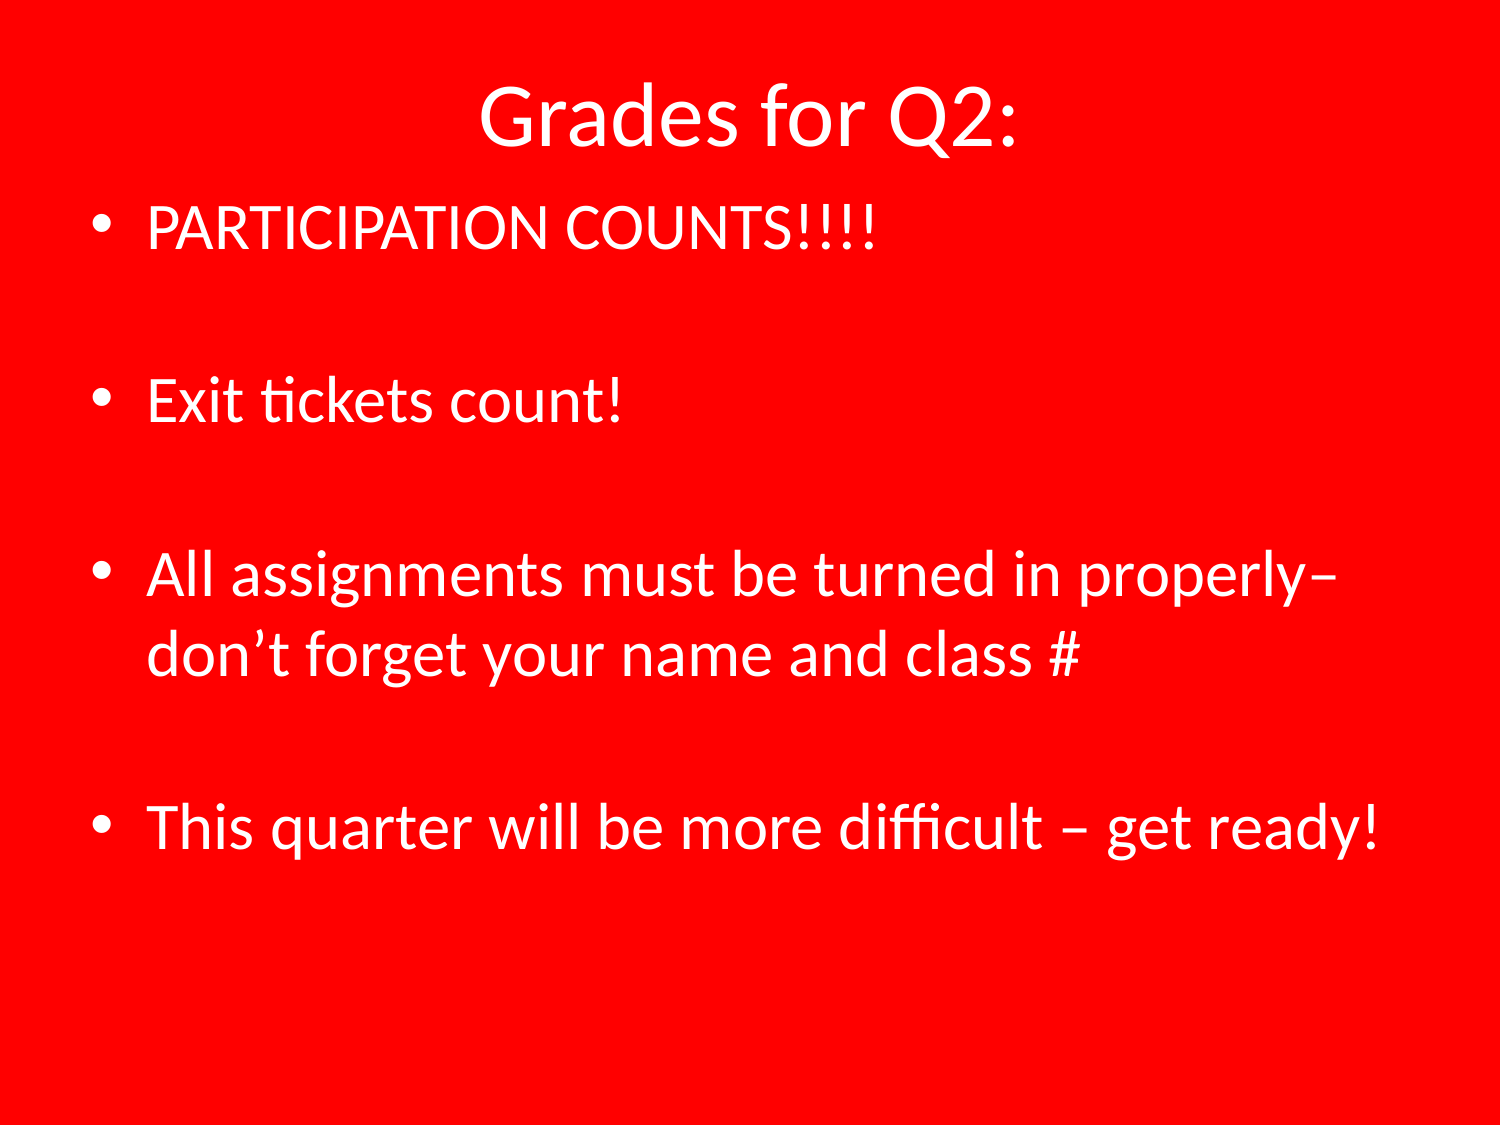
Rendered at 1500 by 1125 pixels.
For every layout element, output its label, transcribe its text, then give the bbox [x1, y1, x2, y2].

list PARTICIPATION COUNTS!!!! Exit tickets count! All assignments must be turned in properly– don’t forget your name and class # This quarter will be more difficult – get ready! [75, 174, 1425, 1005]
title Grades for Q2: [75, 45, 1425, 174]
